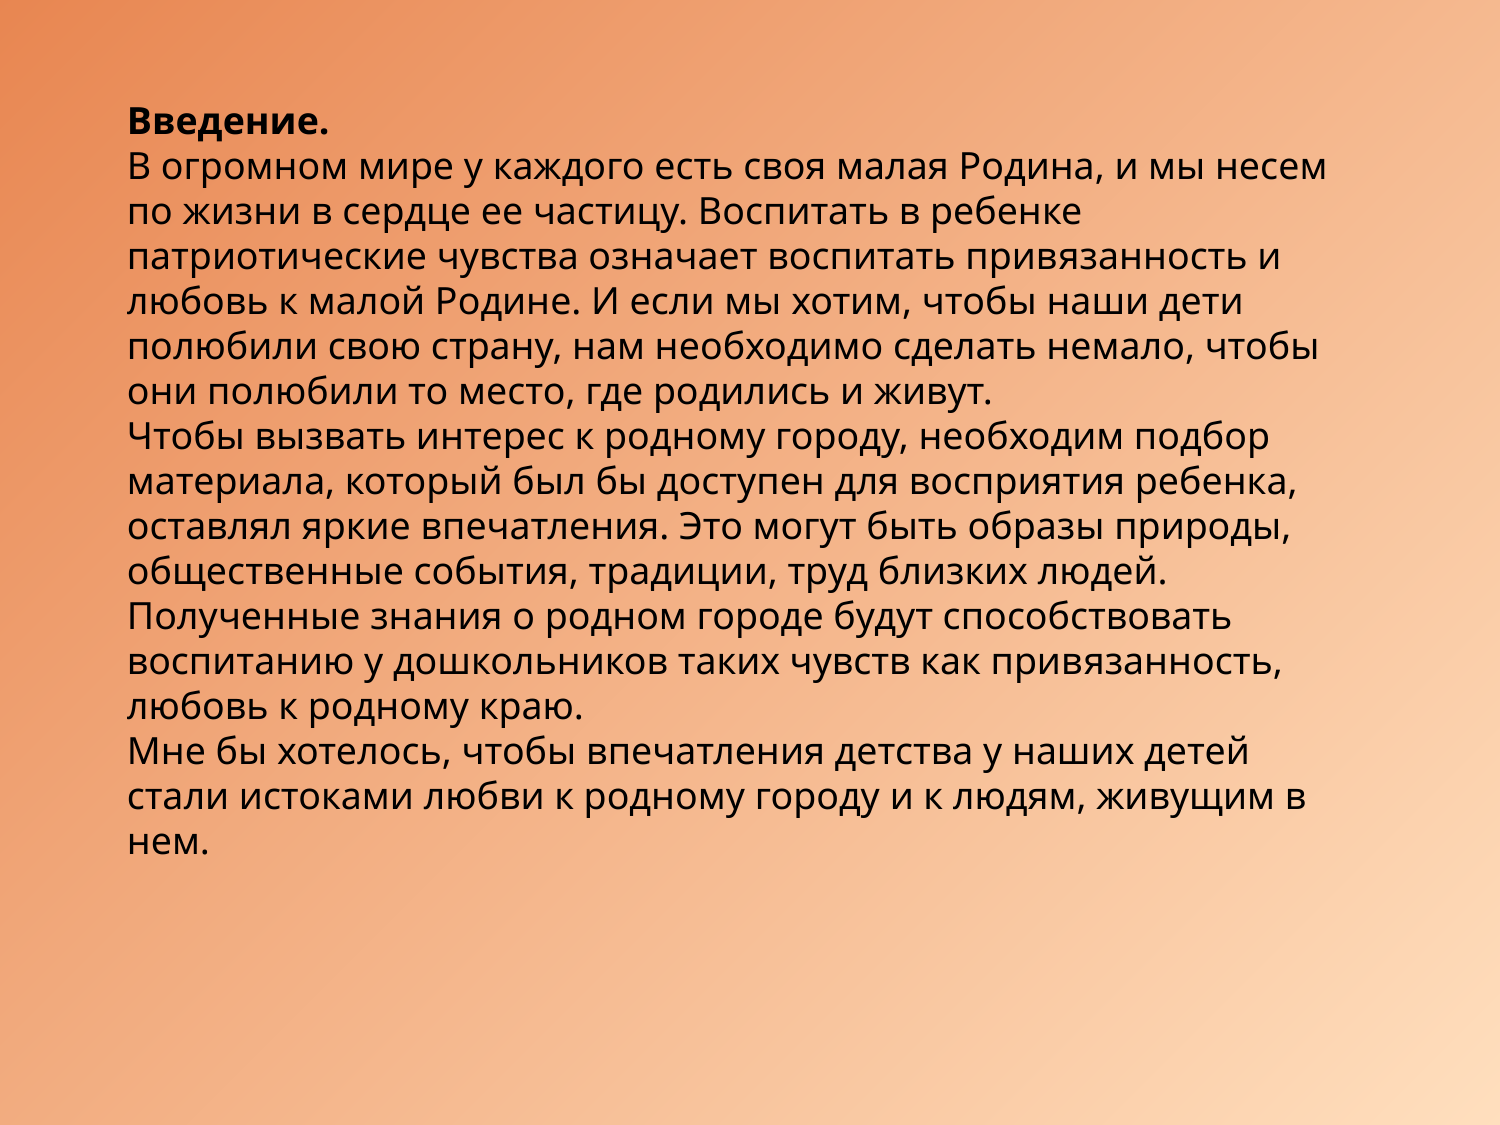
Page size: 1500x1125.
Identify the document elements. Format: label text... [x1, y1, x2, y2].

text_box Введение. В огромном мире у каждого есть своя малая Родина, и мы несем по жизни в сердце ее частицу. Воспитать в ребенке патриотические чувства означает воспитать привязанность и любовь к малой Родине. И если мы хотим, чтобы наши дети полюбили свою страну, нам необходимо сделать немало, чтобы они полюбили то место, где родились и живут. Чтобы вызвать интерес к родному городу, необходим подбор материала, который был бы доступен для восприятия ребенка, оставлял яркие впечатления. Это могут быть образы природы, общественные события, традиции, труд близких людей. Полученные знания о родном городе будут способствовать воспитанию у дошкольников таких чувств как привязанность, любовь к родному краю. Мне бы хотелось, чтобы впечатления детства у наших детей стали истоками любви к родному городу и к людям, живущим в нем. [112, 89, 1376, 870]
